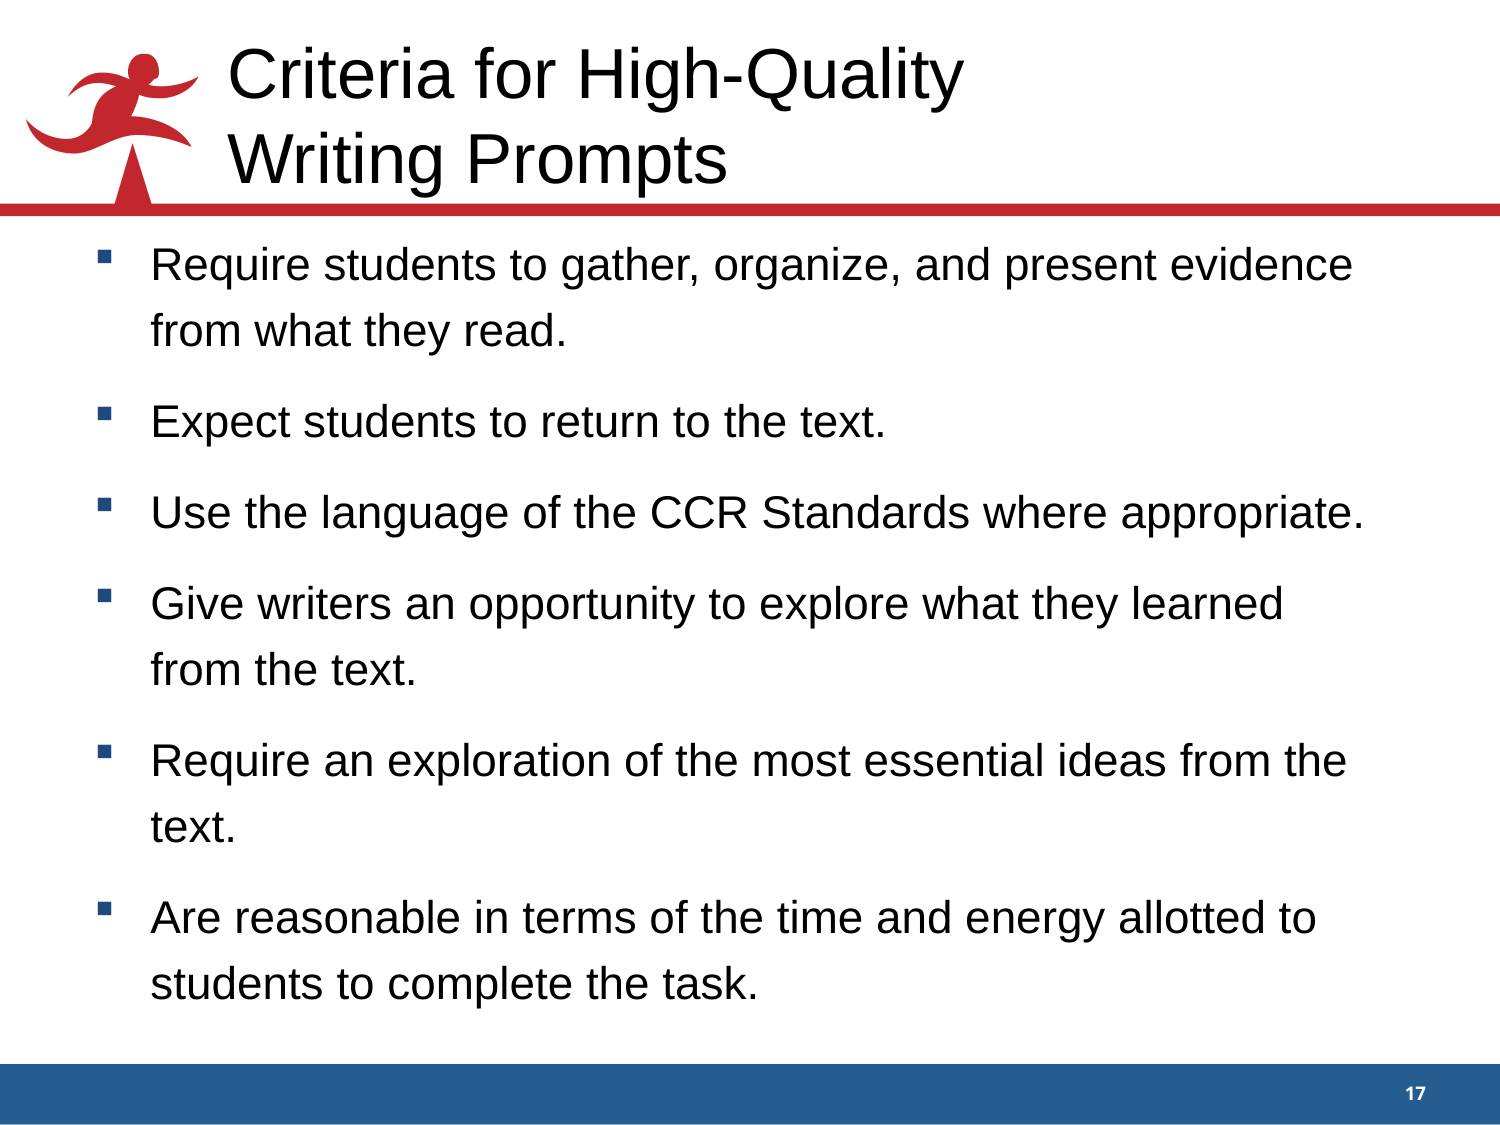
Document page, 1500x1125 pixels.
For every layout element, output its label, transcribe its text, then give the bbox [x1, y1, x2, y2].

list Require students to gather, organize, and present evidence from what they read. Expect students to return to the text. Use the language of the CCR Standards where appropriate. Give writers an opportunity to explore what they learned from the text. Require an exploration of the most essential ideas from the text. Are reasonable in terms of the time and energy allotted to students to complete the task. [79, 216, 1400, 979]
picture [0, 0, 1500, 1125]
title Criteria for High-Quality Writing Prompts [212, 24, 1375, 200]
